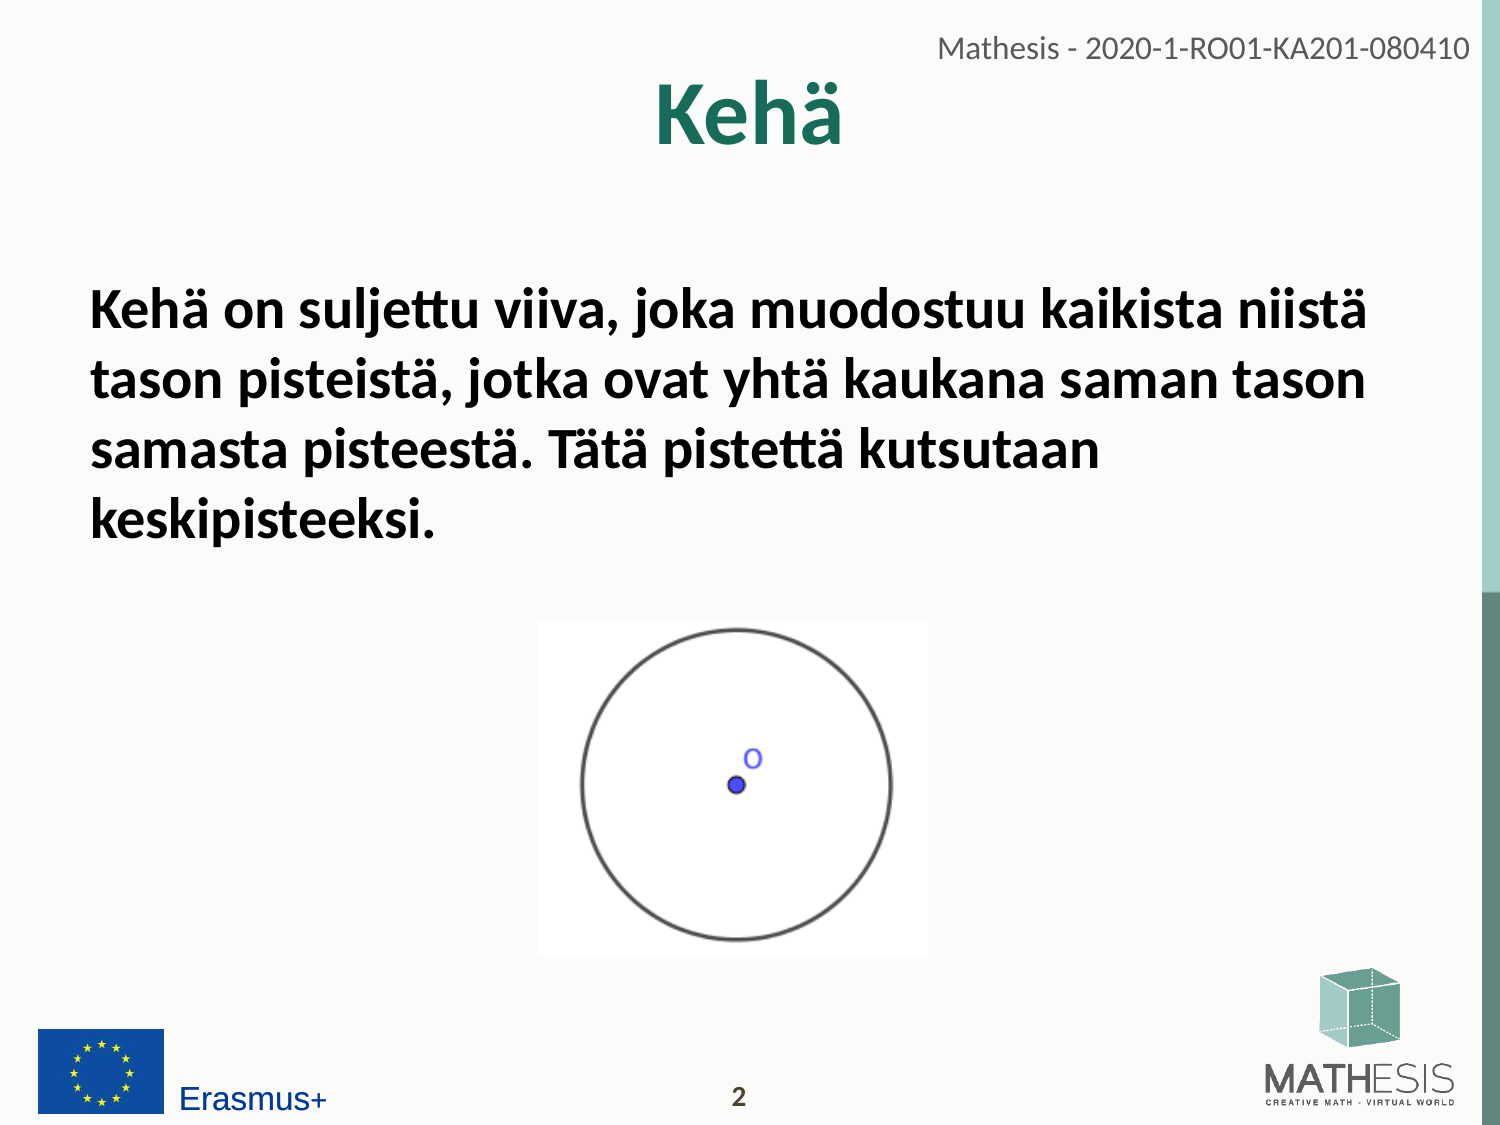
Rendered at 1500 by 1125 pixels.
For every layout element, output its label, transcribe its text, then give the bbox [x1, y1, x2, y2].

picture [38, 1029, 164, 1114]
title Kehä [75, 45, 1425, 233]
picture [537, 621, 928, 956]
list Kehä on suljettu viiva, joka muodostuu kaikista niistä tason pisteistä, jotka ovat yhtä kaukana saman tason samasta pisteestä. Tätä pistettä kutsutaan keskipisteeksi. [75, 262, 1425, 1005]
